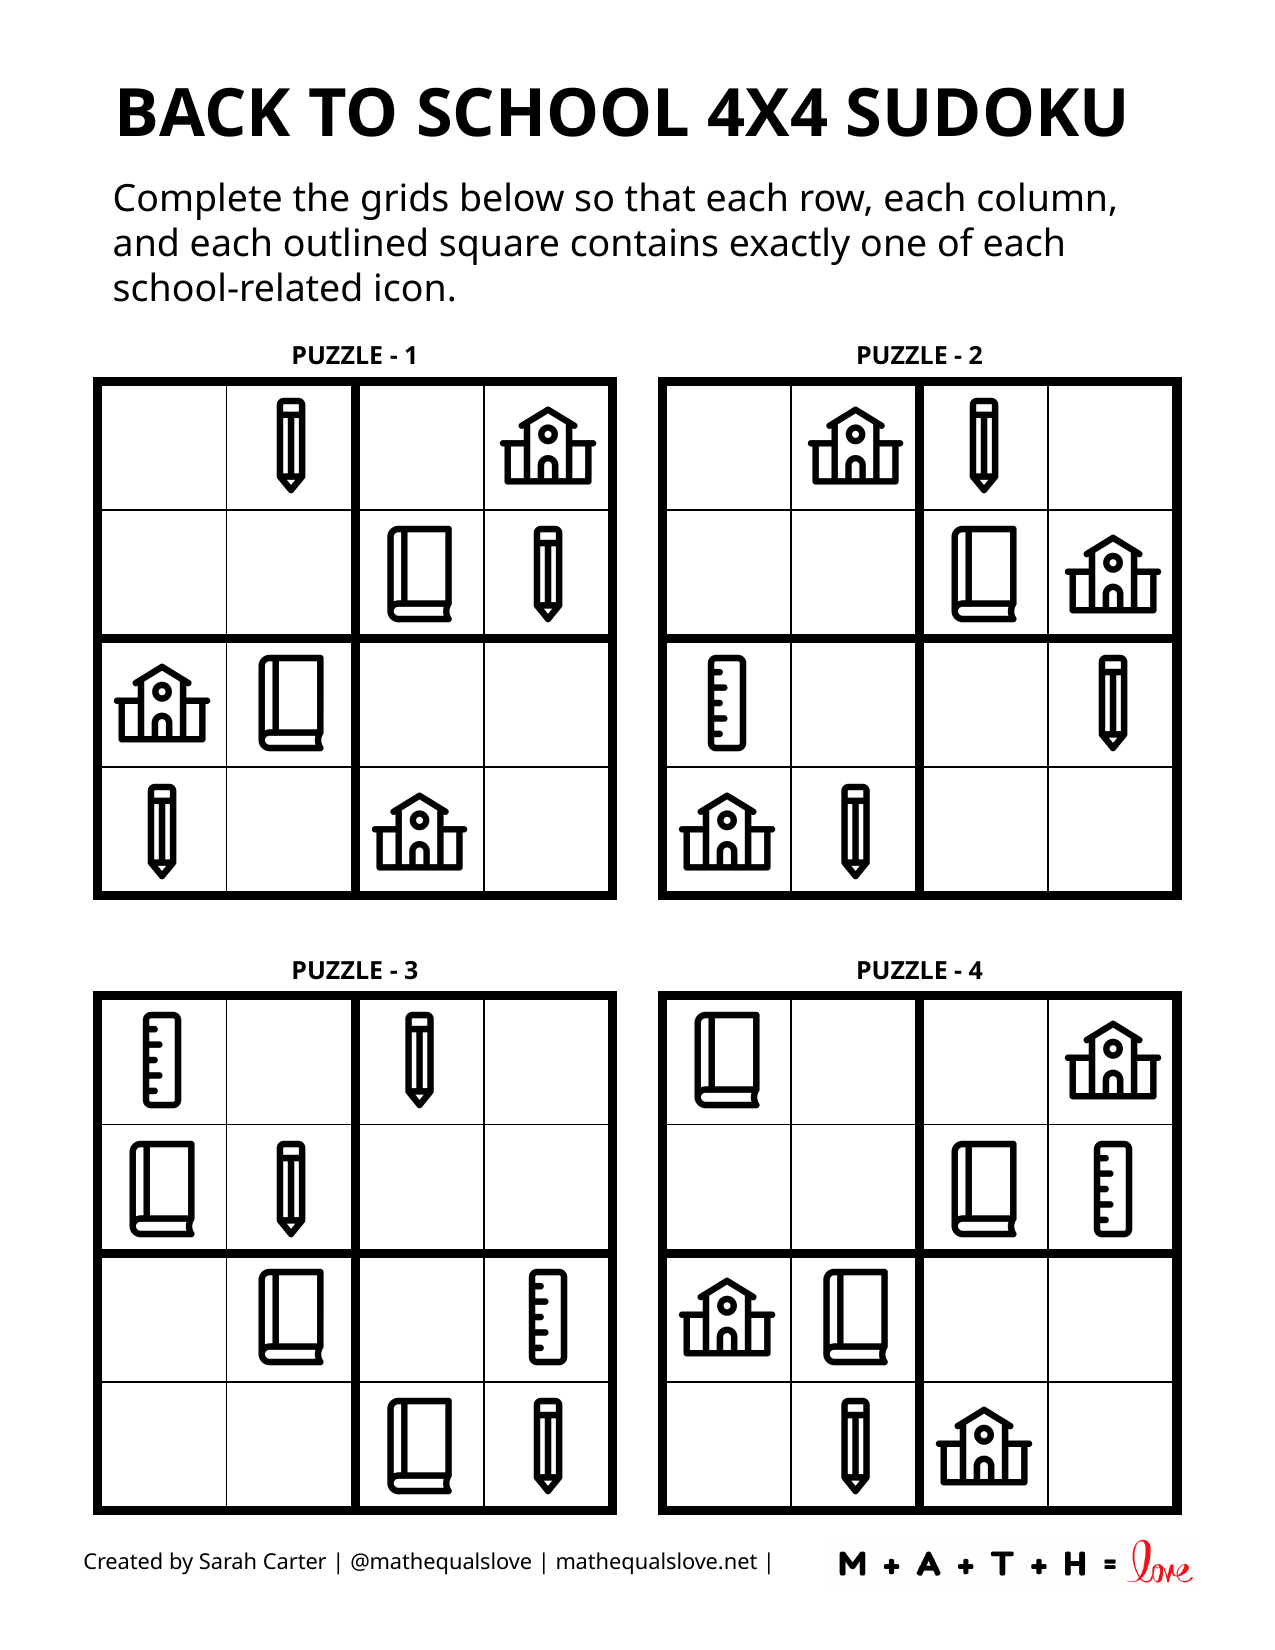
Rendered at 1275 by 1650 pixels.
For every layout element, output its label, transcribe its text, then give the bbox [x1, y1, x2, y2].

table_cell [667, 1383, 790, 1506]
picture [367, 522, 472, 627]
table_cell [924, 1258, 1047, 1381]
table_header [485, 386, 608, 509]
table_header [924, 1000, 1047, 1124]
picture [110, 1008, 215, 1113]
picture [674, 1008, 779, 1113]
picture [932, 393, 1037, 498]
table_cell [1049, 1383, 1172, 1506]
table_header [485, 1000, 608, 1124]
picture [367, 1394, 472, 1499]
picture [674, 650, 779, 755]
table_cell [485, 768, 608, 891]
table_cell [924, 1125, 1047, 1249]
table_cell [1049, 1258, 1172, 1381]
text_box BACK TO SCHOOL 4X4 SUDOKU [68, 62, 1178, 158]
table_header [102, 386, 226, 509]
text_box PUZZLE - 4 [662, 954, 1177, 985]
table_cell [360, 768, 483, 891]
picture [110, 1136, 215, 1241]
table_cell [1049, 1125, 1172, 1249]
table_cell [102, 643, 226, 766]
table_header [792, 386, 915, 509]
table_cell [227, 1383, 351, 1506]
table_header [360, 1000, 483, 1124]
table_cell [102, 511, 226, 634]
picture [496, 1394, 601, 1499]
table_cell [1049, 643, 1172, 766]
text_box PUZZLE - 3 [97, 954, 613, 985]
picture [932, 1136, 1037, 1241]
table_header [792, 1000, 915, 1124]
table_cell [360, 1125, 483, 1249]
table_header [227, 386, 351, 509]
table_cell [485, 1383, 608, 1506]
picture [674, 779, 779, 884]
picture [1060, 1008, 1165, 1113]
table_cell [360, 1258, 483, 1381]
table_cell [485, 1125, 608, 1249]
table_cell [360, 511, 483, 634]
picture [110, 650, 215, 755]
picture [496, 522, 601, 627]
table_cell [667, 643, 790, 766]
table_cell [485, 643, 608, 766]
table_cell [924, 511, 1047, 634]
table_header [360, 386, 483, 509]
table_header [667, 386, 790, 509]
table_header [667, 1000, 790, 1124]
table_cell [792, 511, 915, 634]
picture [496, 1265, 601, 1370]
table_header [102, 1000, 226, 1124]
table_cell [924, 643, 1047, 766]
table_cell [667, 511, 790, 634]
table_cell [792, 1383, 915, 1506]
picture [932, 522, 1037, 627]
picture [826, 1536, 1203, 1588]
picture [803, 393, 908, 498]
picture [238, 393, 343, 498]
table_cell [102, 1125, 226, 1249]
table_header [1049, 1000, 1172, 1124]
picture [803, 1394, 908, 1499]
table_cell [924, 1383, 1047, 1506]
table_header [924, 386, 1047, 509]
table_cell [360, 643, 483, 766]
picture [1060, 522, 1165, 627]
table_cell [102, 768, 226, 891]
table_cell [485, 511, 608, 634]
picture [803, 1265, 908, 1370]
text_box Created by Sarah Carter | @mathequalslove | mathequalslove.net | [68, 1540, 826, 1582]
picture [803, 779, 908, 884]
text_box Complete the grids below so that each row, each column, and each outlined square contains exactly one of each school-related icon. [97, 166, 1177, 362]
picture [367, 779, 472, 884]
table_header [1049, 386, 1172, 509]
picture [1060, 1136, 1165, 1241]
picture [110, 779, 215, 884]
table_cell [227, 1258, 351, 1381]
table_cell [485, 1258, 608, 1381]
table_cell [792, 1258, 915, 1381]
table_cell [792, 1125, 915, 1249]
picture [238, 650, 343, 755]
table_cell [667, 1258, 790, 1381]
table_header [227, 1000, 351, 1124]
picture [238, 1136, 343, 1241]
picture [367, 1008, 472, 1113]
table_cell [360, 1383, 483, 1506]
table_cell [227, 511, 351, 634]
table_cell [102, 1383, 226, 1506]
picture [496, 393, 601, 498]
table_cell [102, 1258, 226, 1381]
table_cell [667, 1125, 790, 1249]
table_cell [792, 643, 915, 766]
table_cell [227, 768, 351, 891]
table_cell [1049, 768, 1172, 891]
table_cell [667, 768, 790, 891]
table_cell [792, 768, 915, 891]
table_cell [227, 643, 351, 766]
table_cell [1049, 511, 1172, 634]
text_box PUZZLE - 2 [662, 362, 1177, 370]
table_cell [227, 1125, 351, 1249]
picture [238, 1265, 343, 1370]
picture [674, 1265, 779, 1370]
picture [1060, 650, 1165, 755]
picture [932, 1394, 1037, 1499]
table_cell [924, 768, 1047, 891]
text_box PUZZLE - 1 [97, 362, 613, 370]
